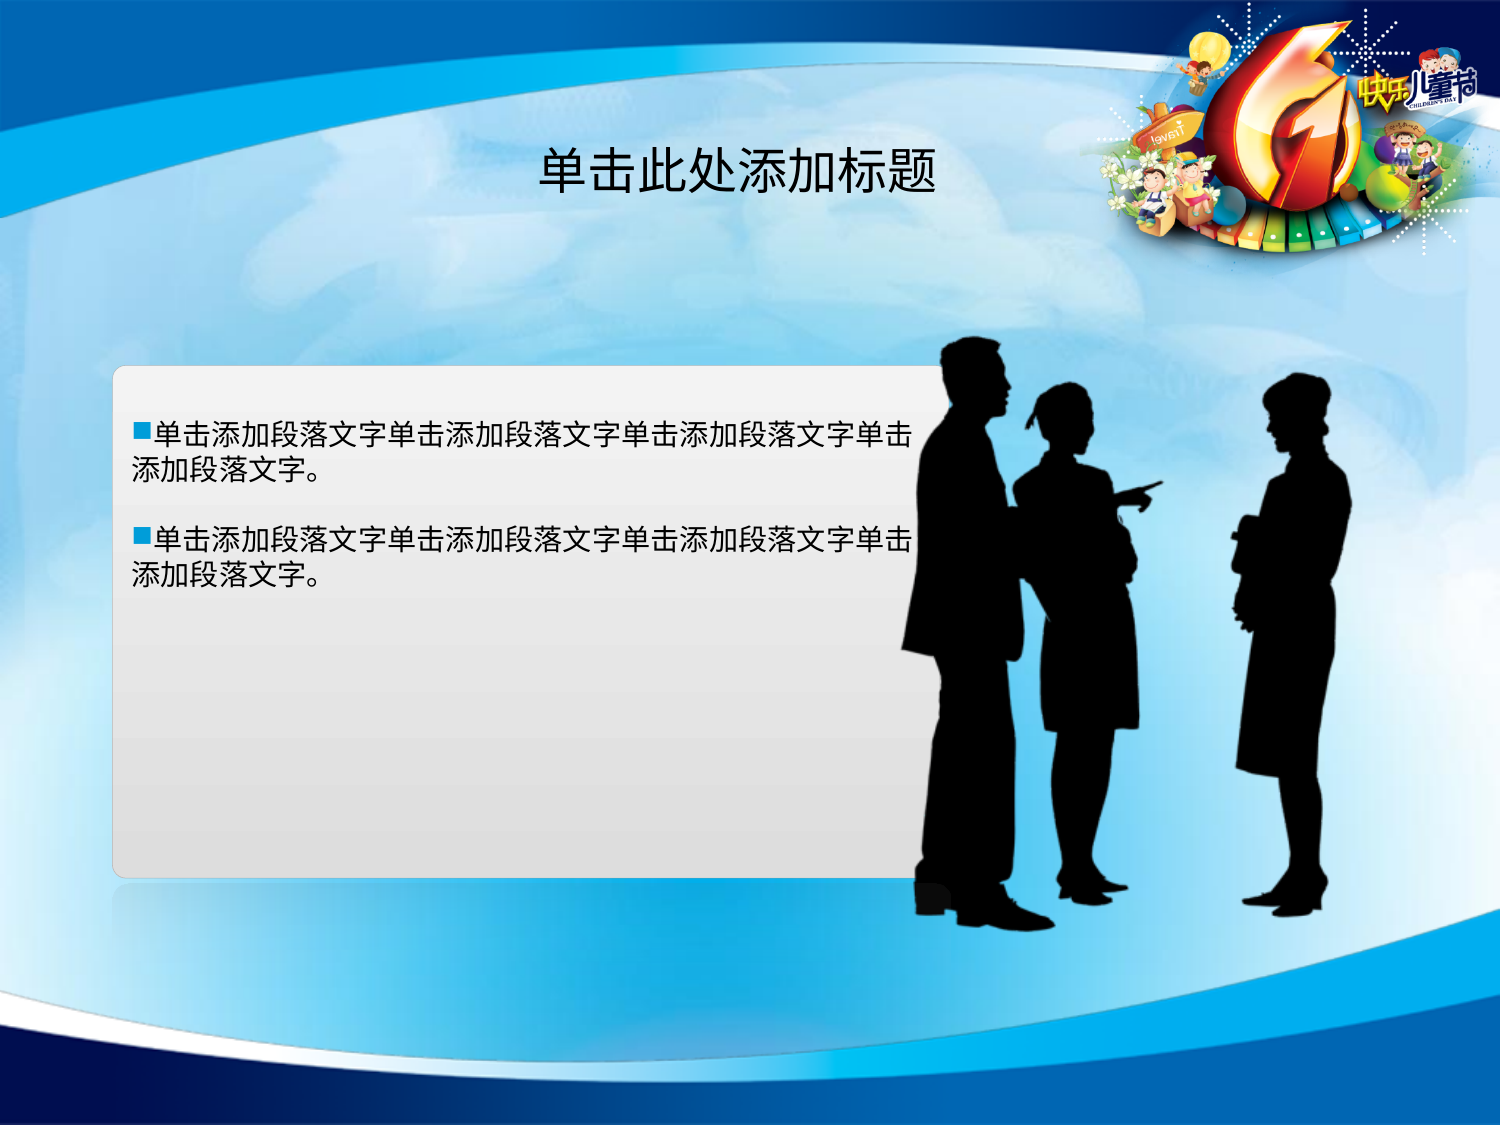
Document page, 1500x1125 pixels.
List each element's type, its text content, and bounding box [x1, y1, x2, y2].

picture [0, 0, 1500, 1125]
text_box 单击添加段落文字单击添加段落文字单击添加段落文字单击添加段落文字。 单击添加段落文字单击添加段落文字单击添加段落文字单击添加段落文字。 [112, 365, 885, 879]
text_box [112, 883, 951, 985]
title 单击此处添加标题 [457, 117, 1018, 223]
